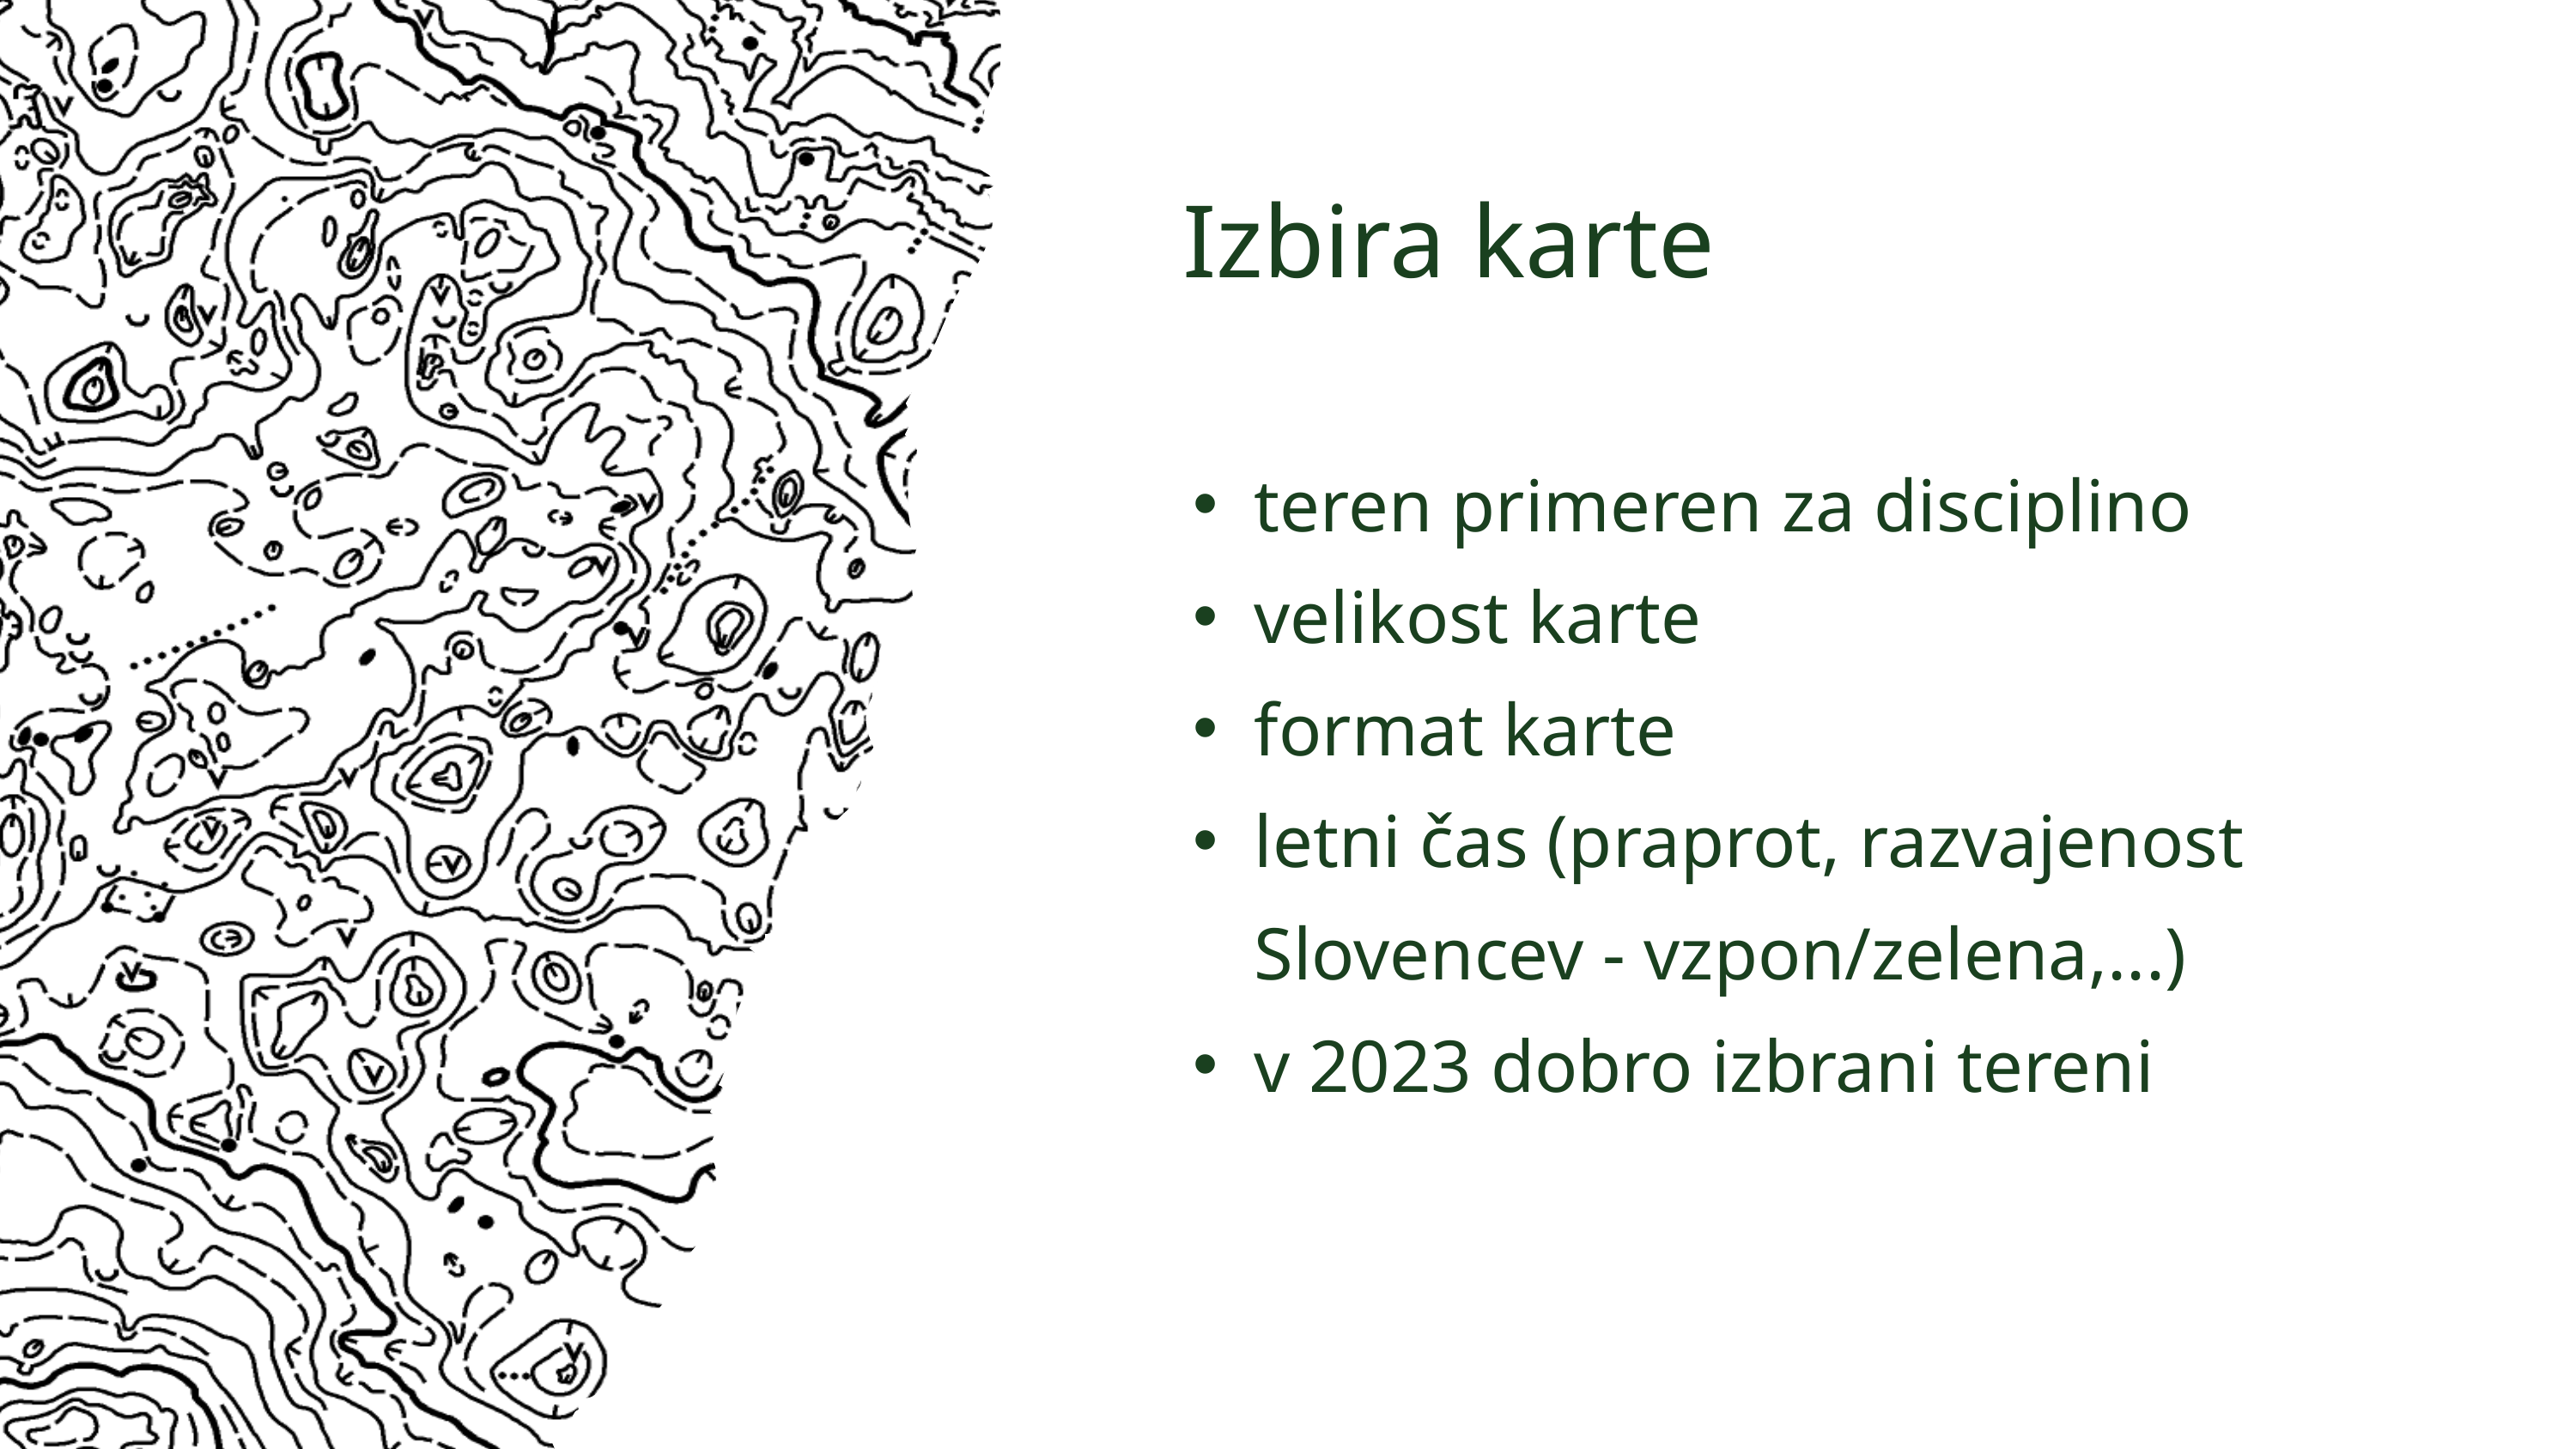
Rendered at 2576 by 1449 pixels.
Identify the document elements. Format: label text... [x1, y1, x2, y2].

text_box Izbira karte [1182, 182, 1942, 298]
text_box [0, 0, 1001, 1449]
text_box teren primeren za disciplino velikost karte format karte letni čas (praprot, razvajenost Slovencev - vzpon/zelena,...) v 2023 dobro izbrani tereni [1133, 433, 2509, 1106]
